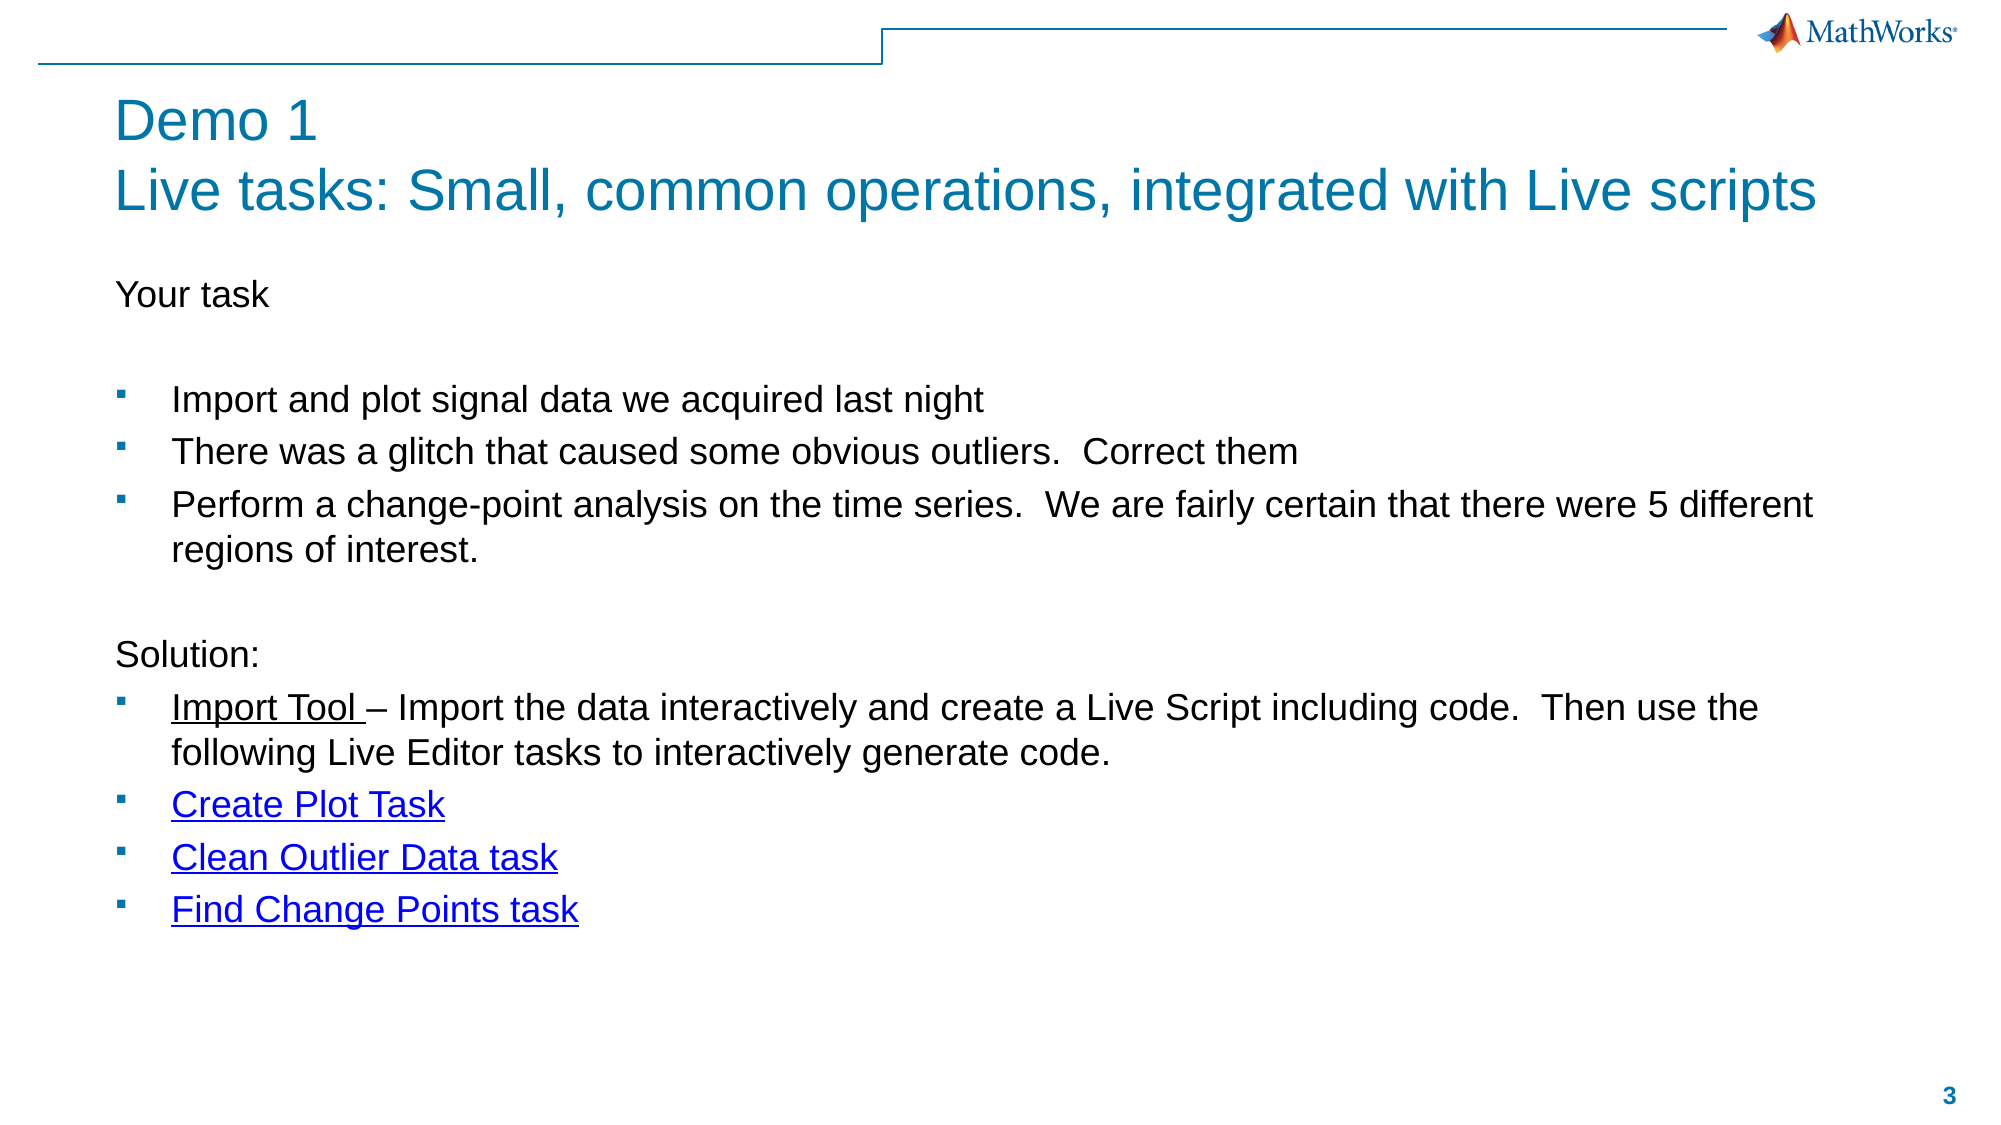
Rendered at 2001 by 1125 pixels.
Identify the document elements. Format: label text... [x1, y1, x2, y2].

list Your task Import and plot signal data we acquired last night There was a glitch that caused some obvious outliers. Correct them Perform a change-point analysis on the time series. We are fairly certain that there were 5 different regions of interest. Solution: Import Tool – Import the data interactively and create a Live Script including code. Then use the following Live Editor tasks to interactively generate code. Create Plot Task Clean Outlier Data task Find Change Points task [99, 262, 1867, 1025]
picture [1751, 3, 1970, 63]
title Demo 1 Live tasks: Small, common operations, integrated with Live scripts [99, 75, 1867, 238]
